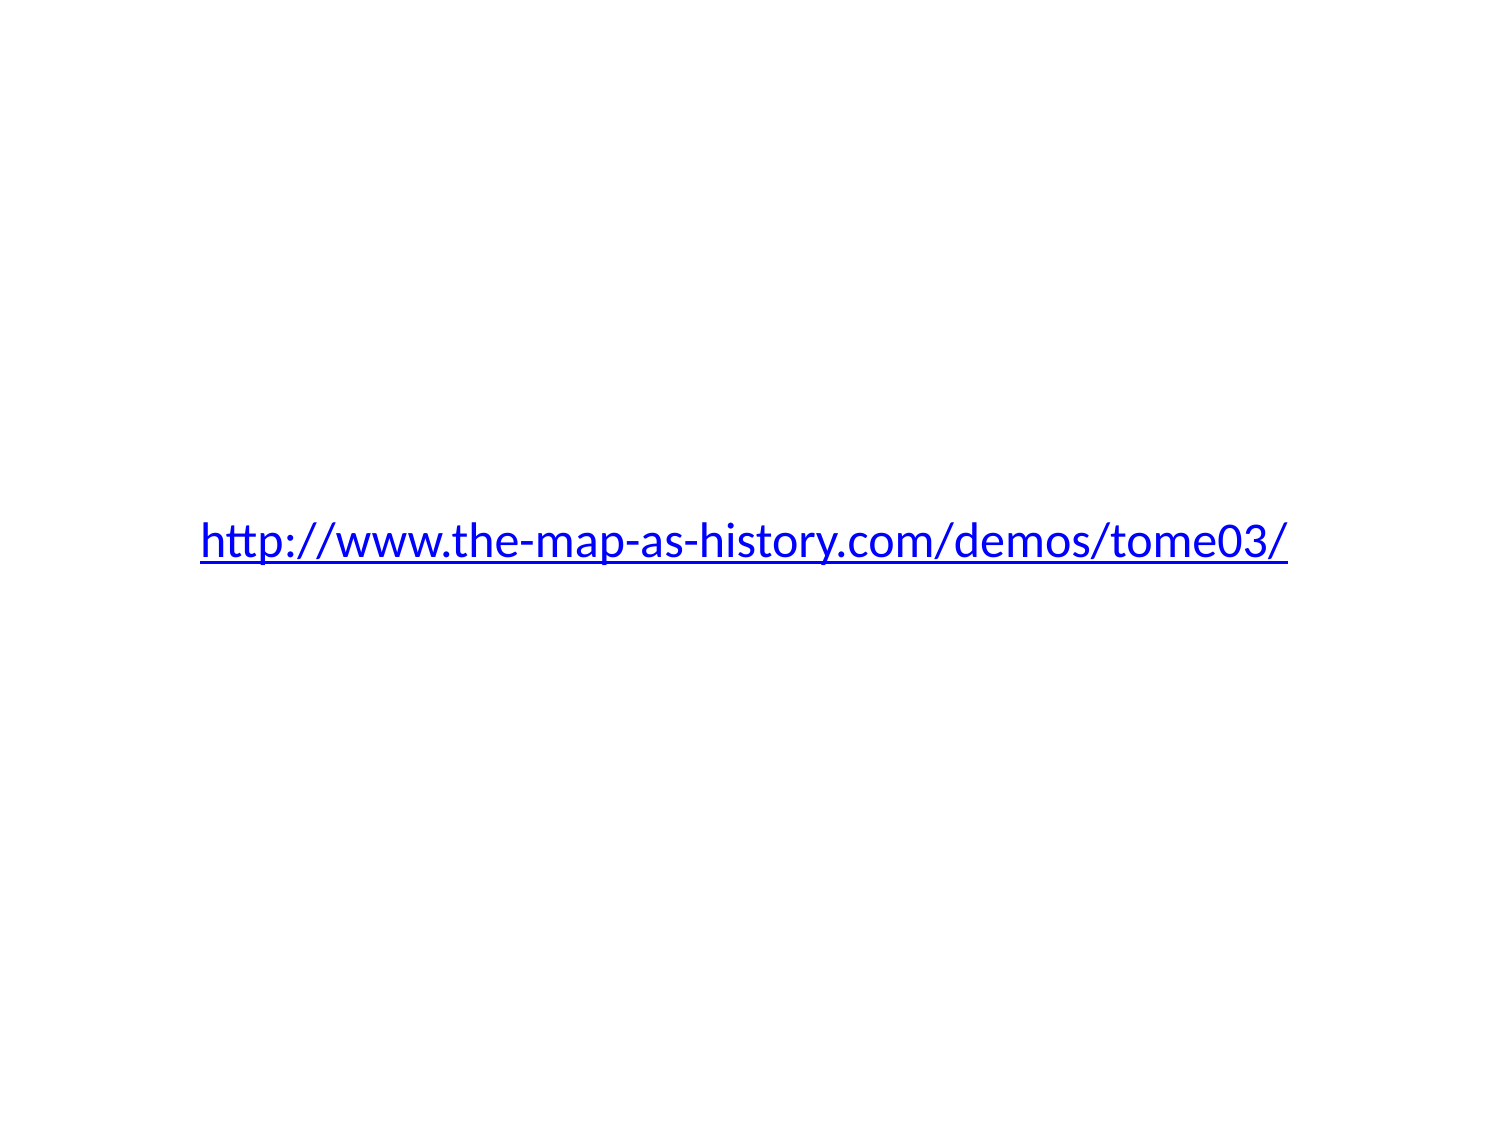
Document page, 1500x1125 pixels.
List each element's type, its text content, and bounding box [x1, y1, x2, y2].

text_box http://www.the-map-as-history.com/demos/tome03/ [50, 499, 1438, 635]
